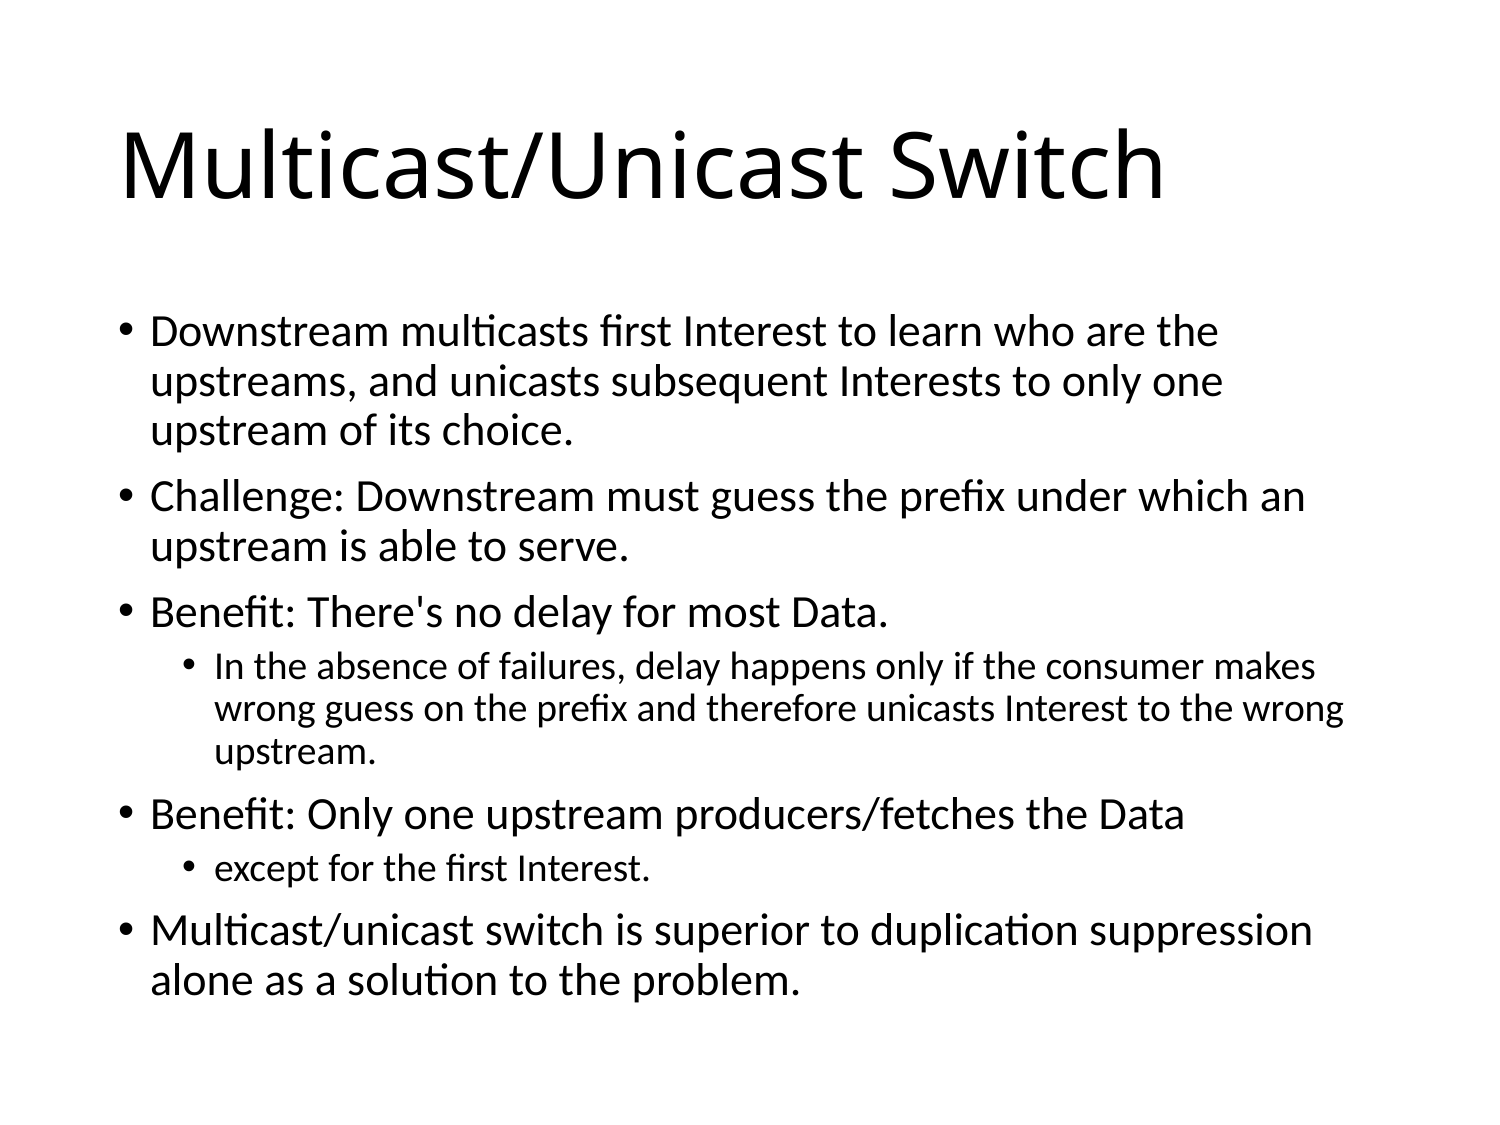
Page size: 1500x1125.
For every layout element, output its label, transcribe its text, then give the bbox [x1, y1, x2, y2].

title Multicast/Unicast Switch [103, 59, 1397, 278]
list Downstream multicasts first Interest to learn who are the upstreams, and unicasts subsequent Interests to only one upstream of its choice. Challenge: Downstream must guess the prefix under which an upstream is able to serve. Benefit: There's no delay for most Data. In the absence of failures, delay happens only if the consumer makes wrong guess on the prefix and therefore unicasts Interest to the wrong upstream. Benefit: Only one upstream producers/fetches the Data except for the first Interest. Multicast/unicast switch is superior to duplication suppression alone as a solution to the problem. [103, 299, 1397, 1014]
